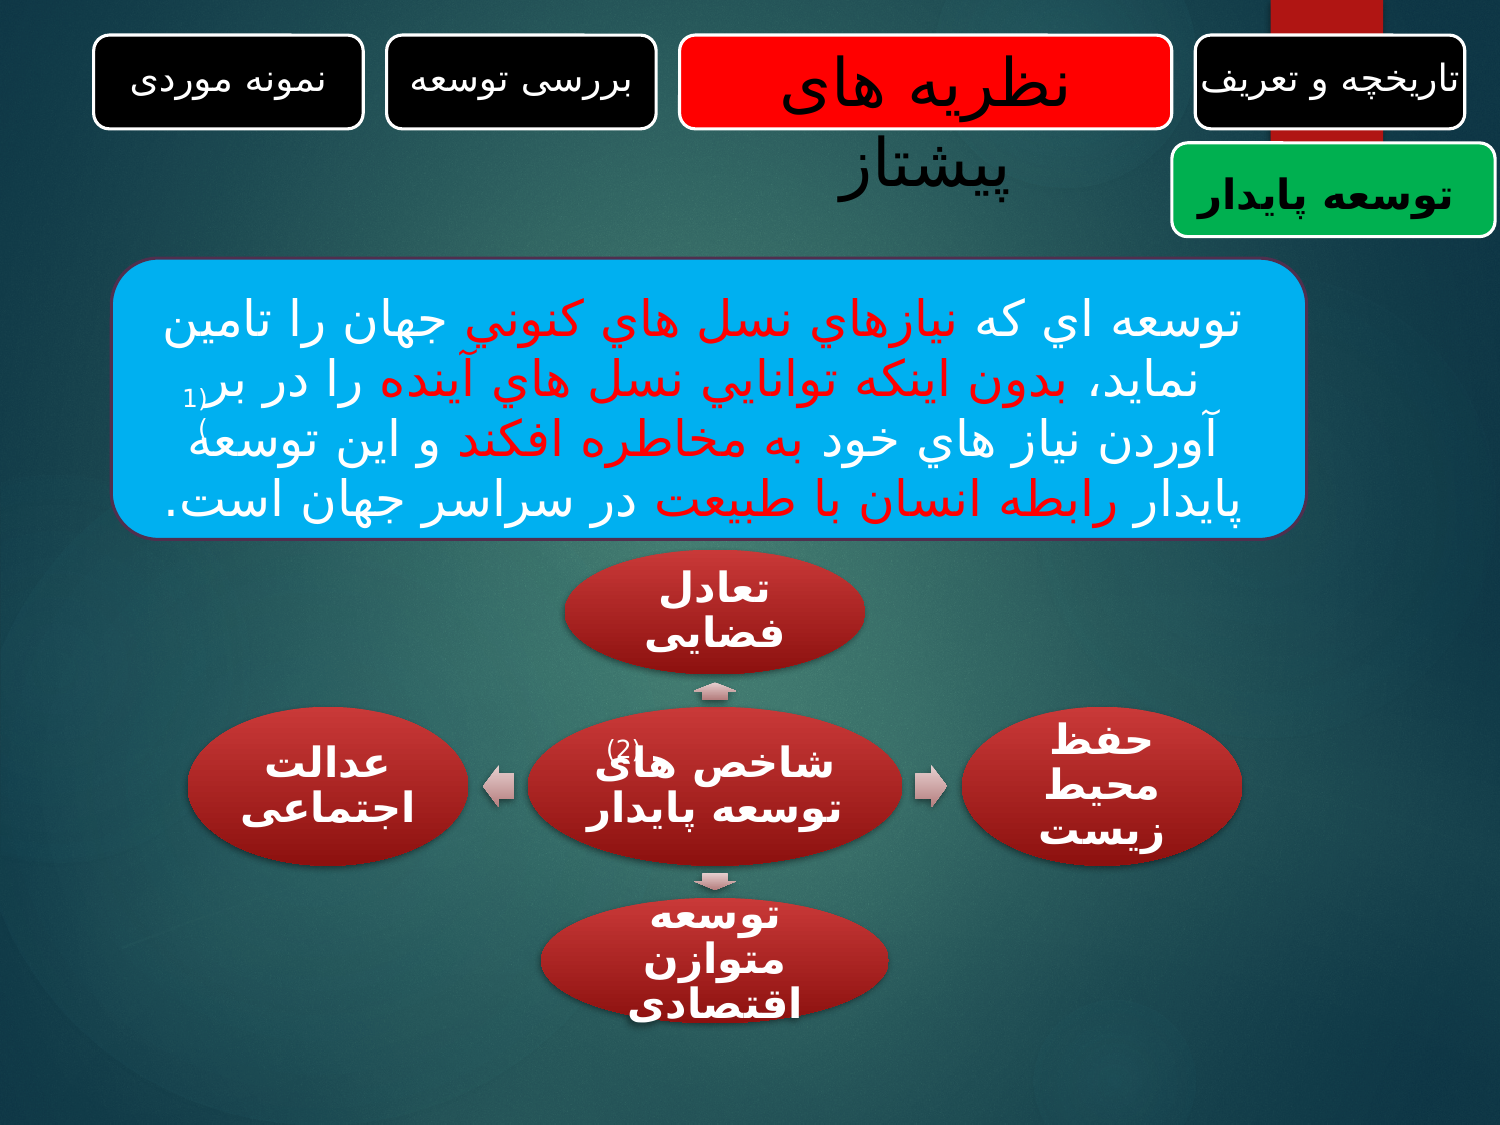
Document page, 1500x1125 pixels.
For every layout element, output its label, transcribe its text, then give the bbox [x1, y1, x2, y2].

text_box [677, 33, 703, 131]
text_box (1) [163, 374, 223, 450]
text_box تاریخچه و تعریف [1171, 46, 1489, 107]
text_box [92, 33, 365, 131]
text_box [1194, 33, 1466, 46]
text_box توسعه پایدار [1176, 160, 1477, 226]
text_box نمونه موردی [93, 46, 364, 107]
text_box بررسی توسعه [386, 46, 657, 107]
text_box [385, 33, 658, 131]
text_box نظریه های پیشتاز [703, 32, 1149, 208]
text_box توسعه اي كه نيازهاي نسل هاي كنوني جهان را تامين نمايد، بدون اينكه توانايي نسل هاي آينده را در بر آوردن نياز هاي خود به مخاطره افكند و اين توسعه پايدار رابطه انسان با طبيعت در سراسر جهان است. [146, 278, 1260, 534]
text_box [109, 256, 1309, 541]
text_box [1149, 33, 1174, 131]
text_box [116, 549, 1313, 1024]
text_box [1193, 107, 1467, 131]
text_box [1170, 141, 1497, 239]
